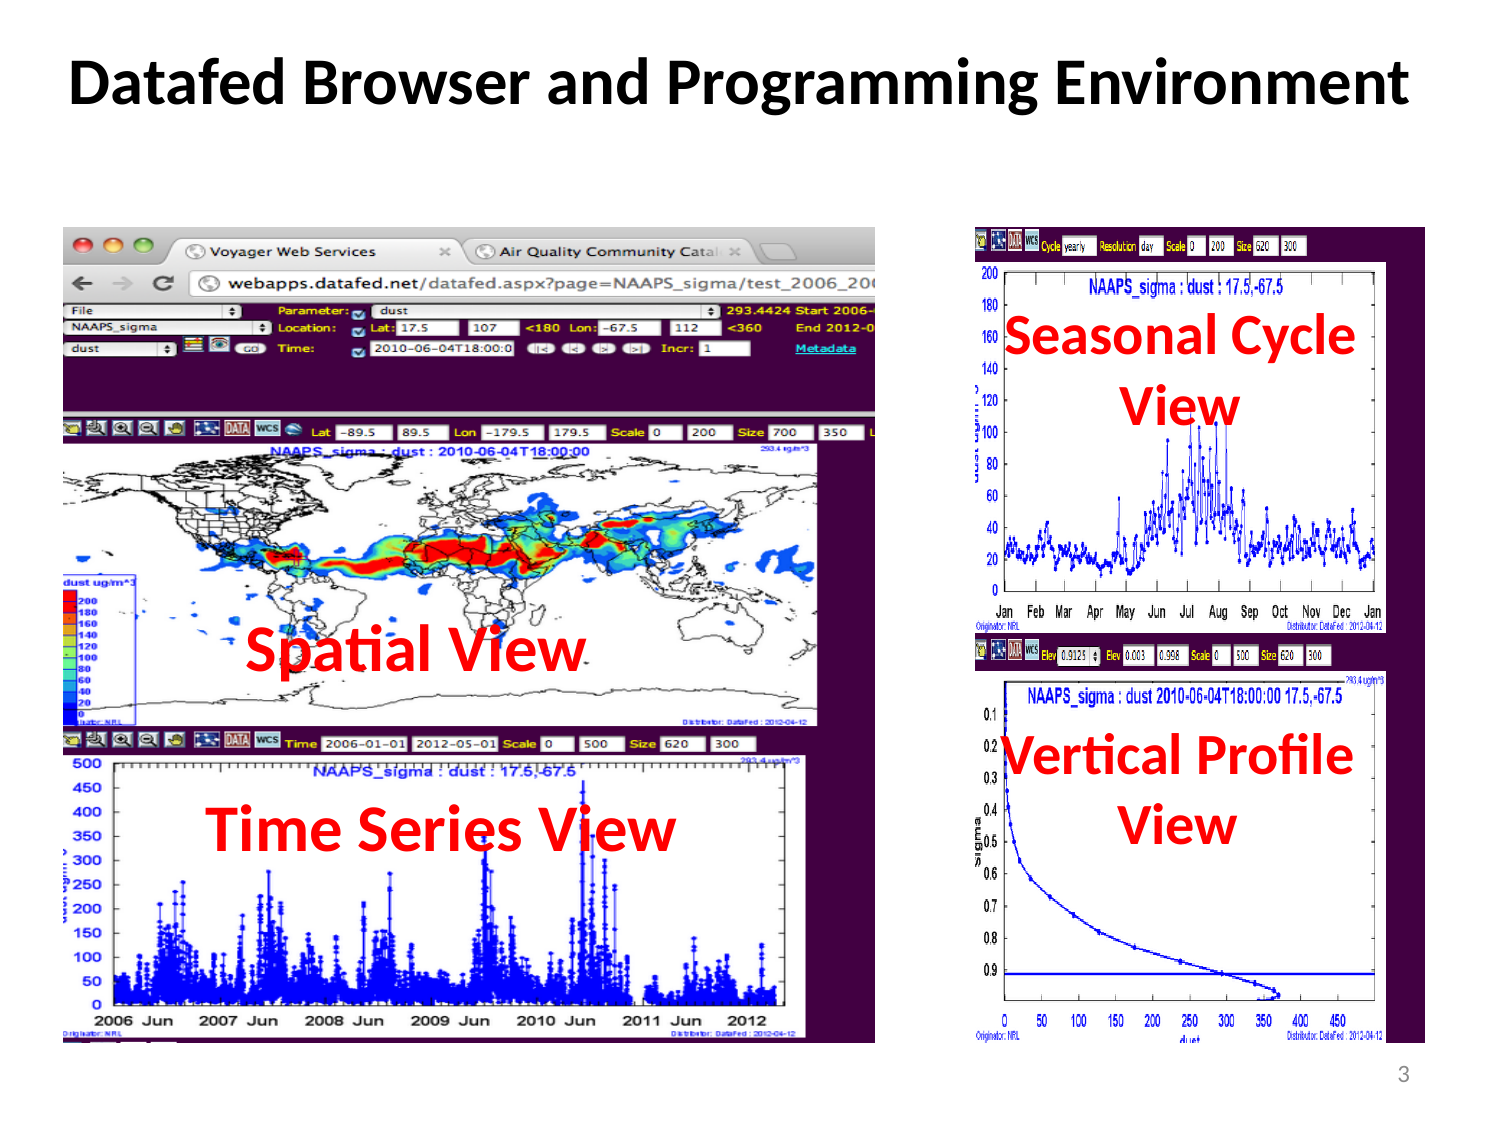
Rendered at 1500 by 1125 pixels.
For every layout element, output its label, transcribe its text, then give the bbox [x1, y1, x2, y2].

picture [974, 227, 1426, 1043]
slide_number 3 [1074, 1051, 1425, 1103]
text_box Datafed Browser and Programming Environment [36, 30, 1445, 126]
picture [63, 227, 876, 1043]
